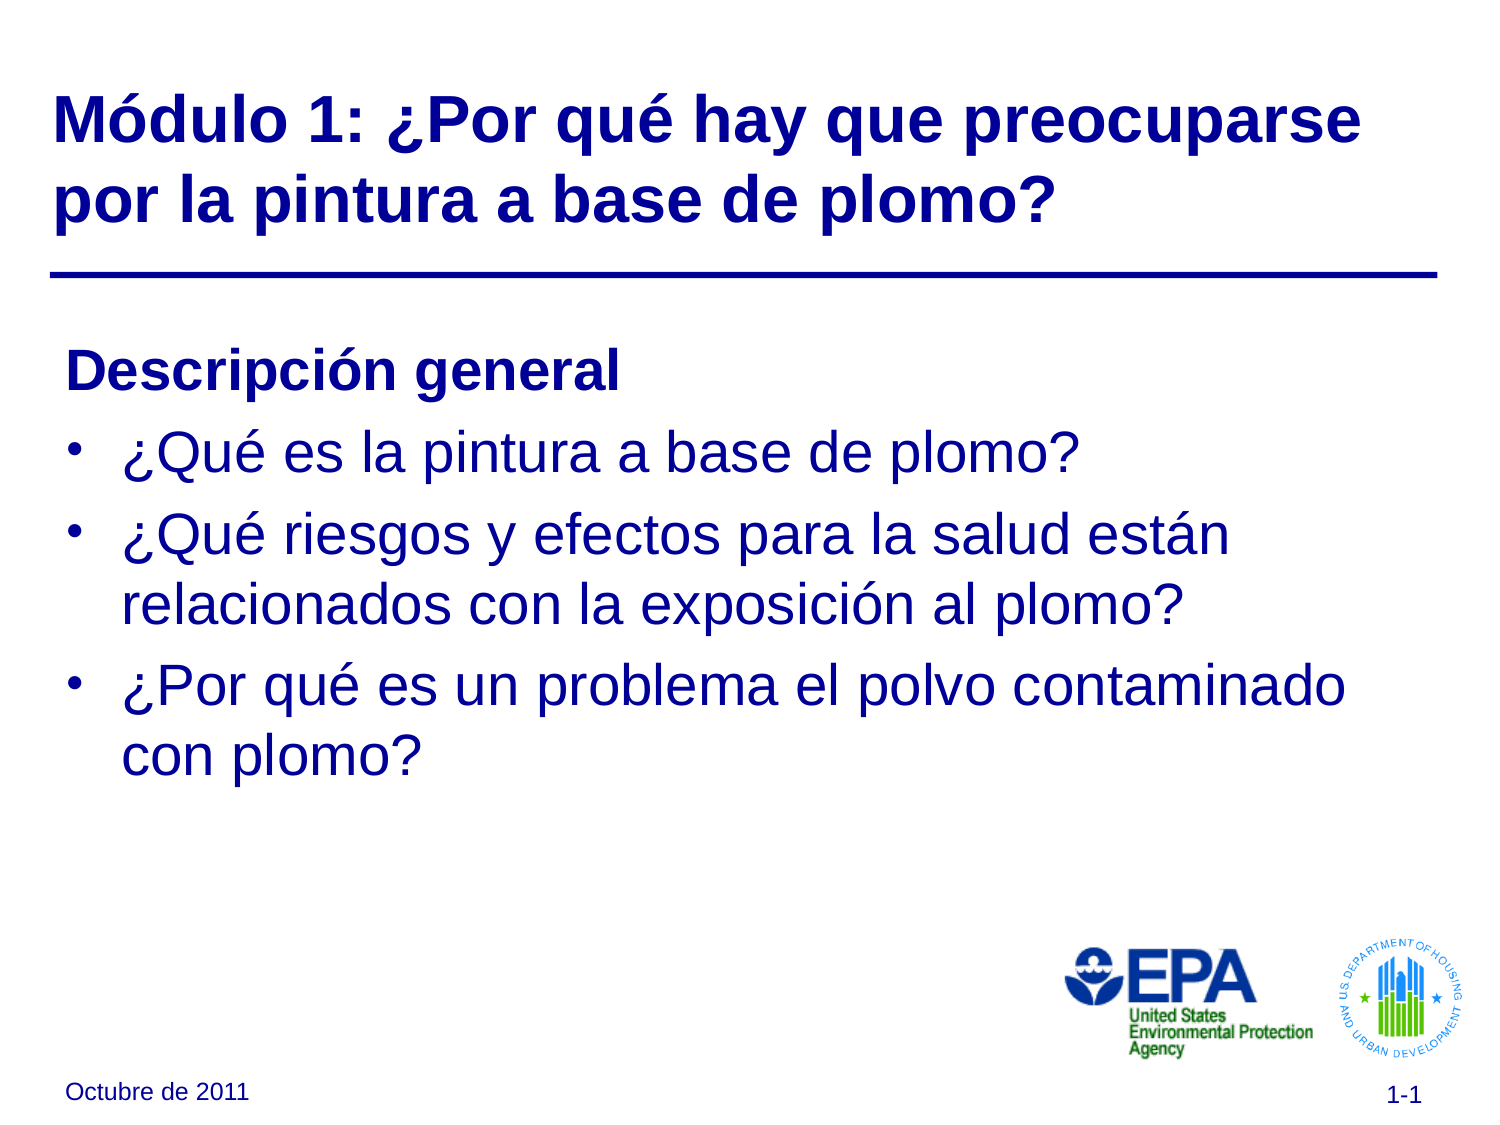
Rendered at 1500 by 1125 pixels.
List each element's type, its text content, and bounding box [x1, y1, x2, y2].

slide_number Octubre de 2011 [49, 1049, 363, 1125]
list Descripción general ¿Qué es la pintura a base de plomo? ¿Qué riesgos y efectos para la salud están relacionados con la exposición al plomo? ¿Por qué es un problema el polvo contaminado con plomo? [49, 324, 1438, 1001]
slide_number 1-1 [1124, 1049, 1438, 1125]
picture [1337, 937, 1463, 1059]
title Módulo 1: ¿Por qué hay que preocuparse por la pintura a base de plomo? [37, 62, 1463, 251]
picture [1062, 1001, 1319, 1064]
